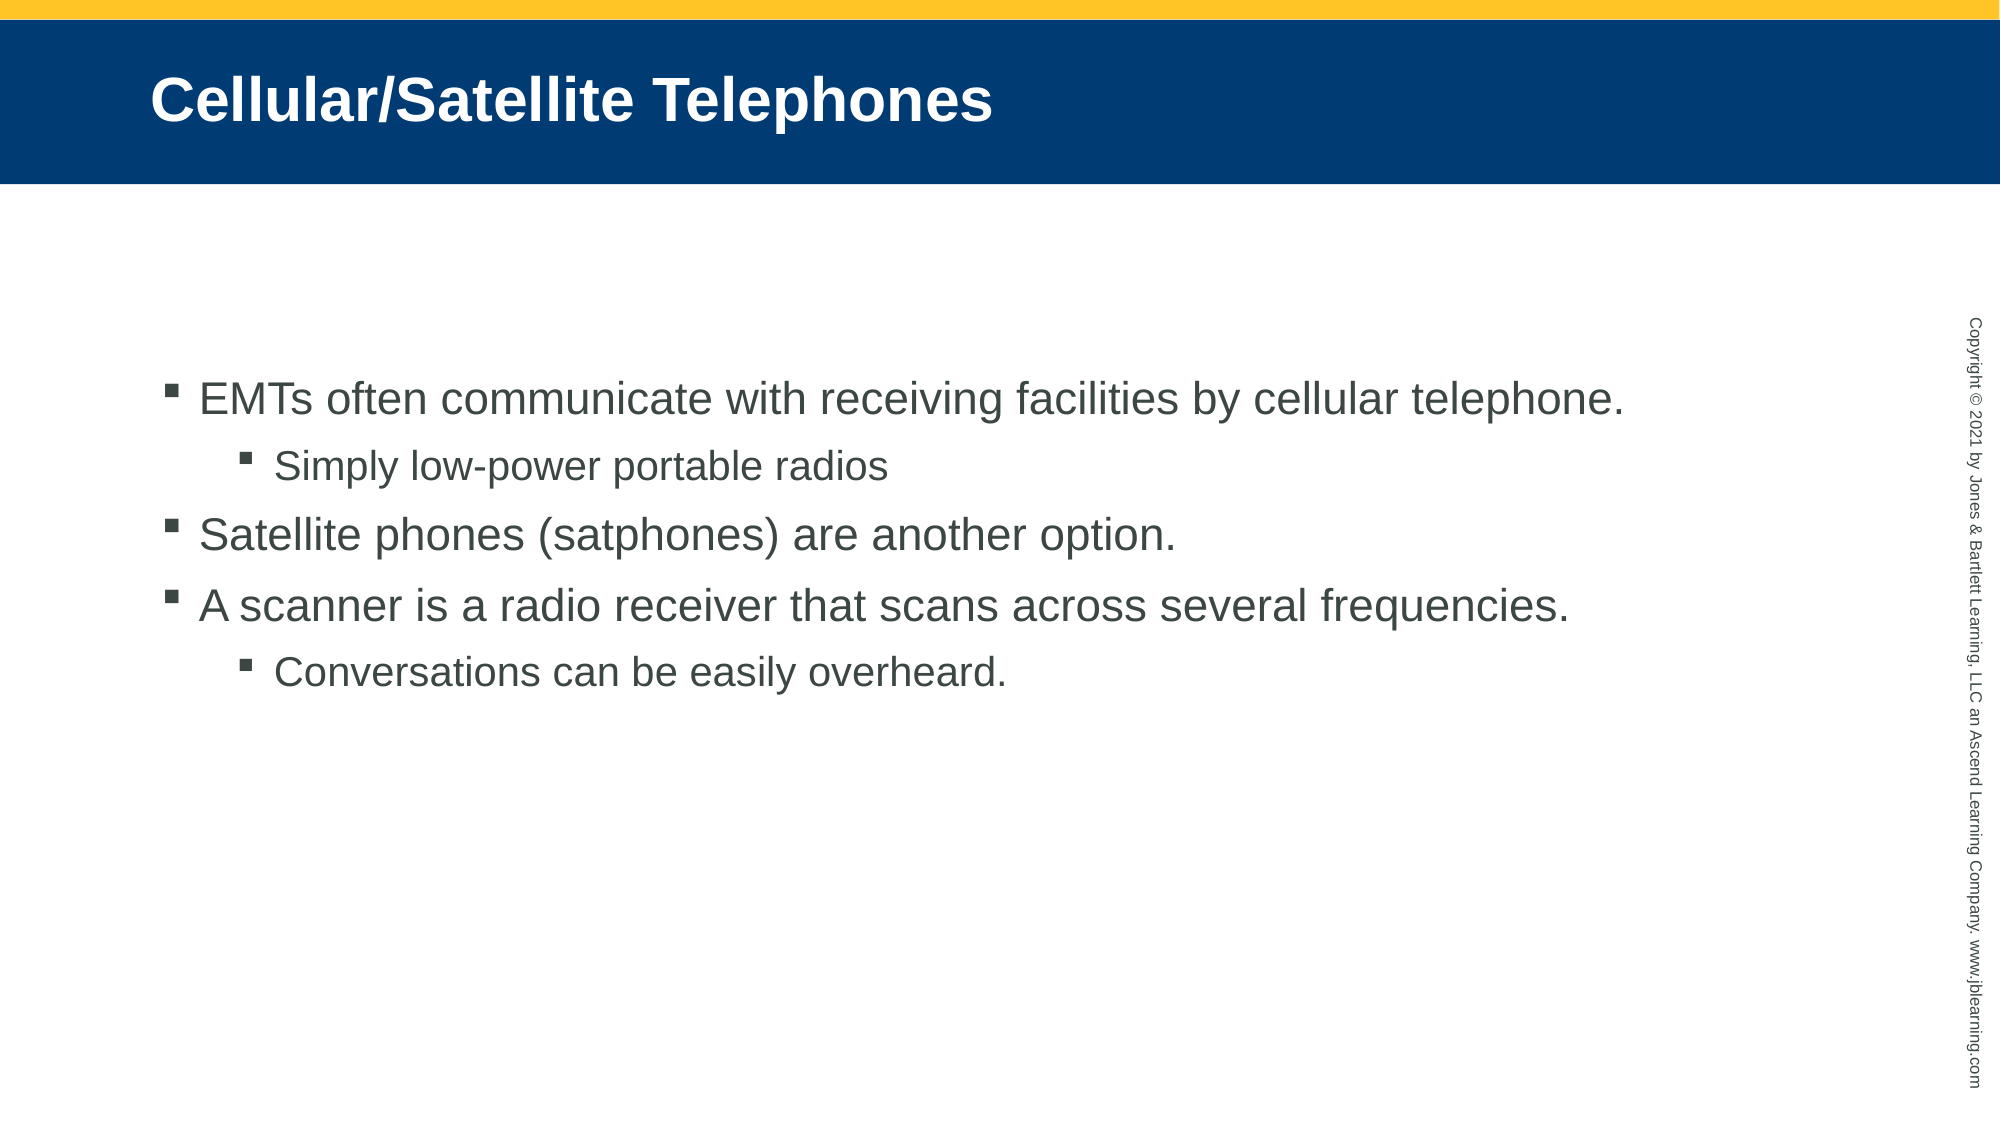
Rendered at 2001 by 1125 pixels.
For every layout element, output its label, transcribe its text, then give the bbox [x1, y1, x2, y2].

list EMTs often communicate with receiving facilities by cellular telephone. Simply low-power portable radios Satellite phones (satphones) are another option. A scanner is a radio receiver that scans across several frequencies. Conversations can be easily overheard. [146, 361, 1859, 1016]
title Cellular/Satellite Telephones [0, 19, 2000, 185]
